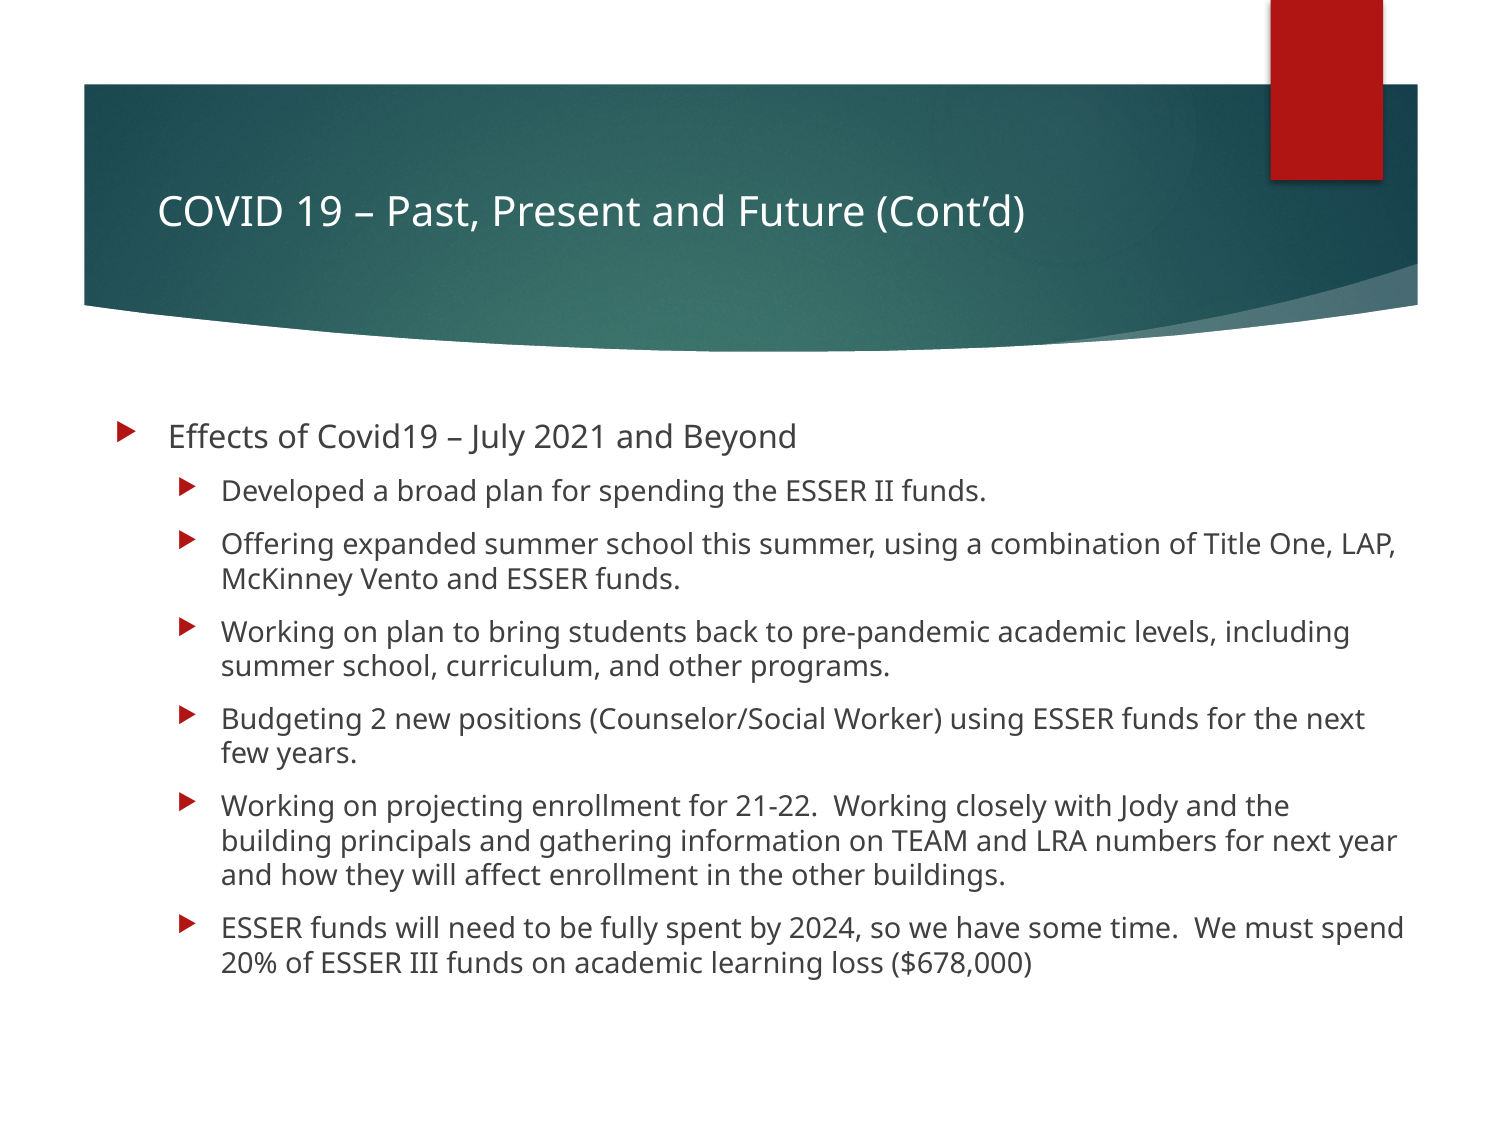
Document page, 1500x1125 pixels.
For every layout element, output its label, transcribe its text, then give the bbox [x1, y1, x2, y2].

list Effects of Covid19 – July 2021 and Beyond Developed a broad plan for spending the ESSER II funds. Offering expanded summer school this summer, using a combination of Title One, LAP, McKinney Vento and ESSER funds. Working on plan to bring students back to pre-pandemic academic levels, including summer school, curriculum, and other programs. Budgeting 2 new positions (Counselor/Social Worker) using ESSER funds for the next few years. Working on projecting enrollment for 21-22. Working closely with Jody and the building principals and gathering information on TEAM and LRA numbers for next year and how they will affect enrollment in the other buildings. ESSER funds will need to be fully spent by 2024, so we have some time. We must spend 20% of ESSER III funds on academic learning loss ($678,000) [99, 408, 1425, 988]
title COVID 19 – Past, Present and Future (Cont’d) [142, 152, 1183, 269]
